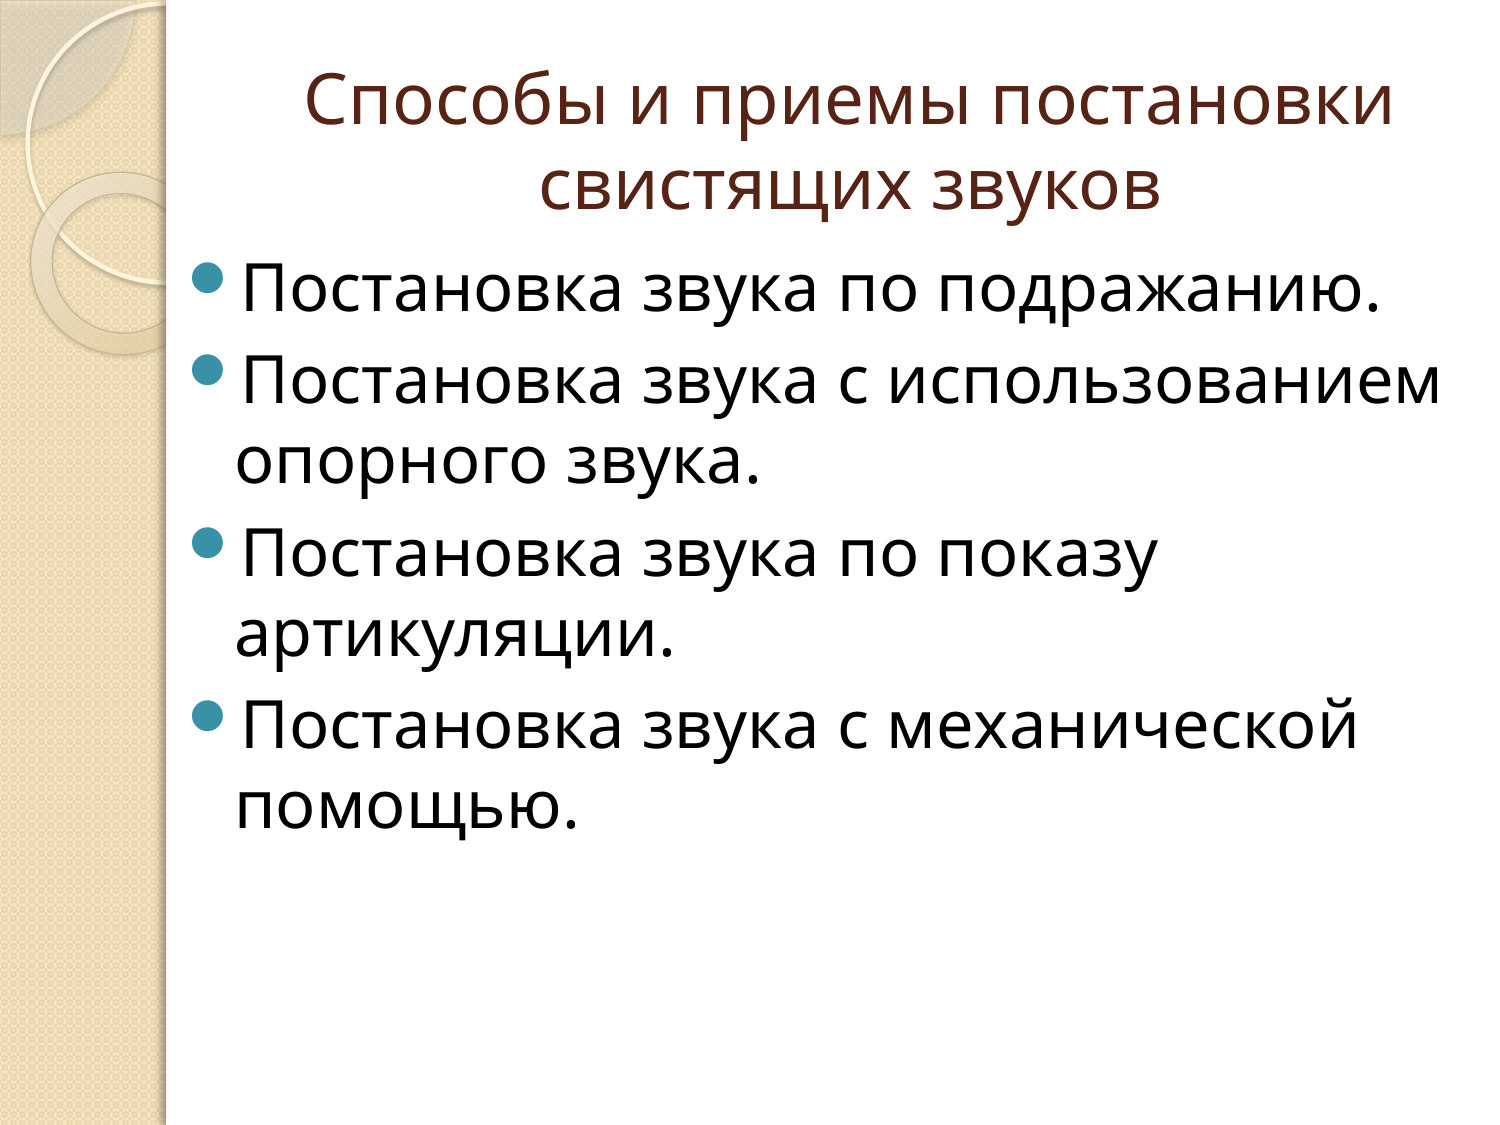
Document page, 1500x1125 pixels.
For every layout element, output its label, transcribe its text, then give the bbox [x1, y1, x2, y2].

title Способы и приемы постановки свистящих звуков [235, 45, 1466, 233]
list Постановка звука по подражанию. Постановка звука с использованием опорного звука. Постановка звука по показу артикуляции. Постановка звука с механической помощью. [159, 237, 1466, 1025]
